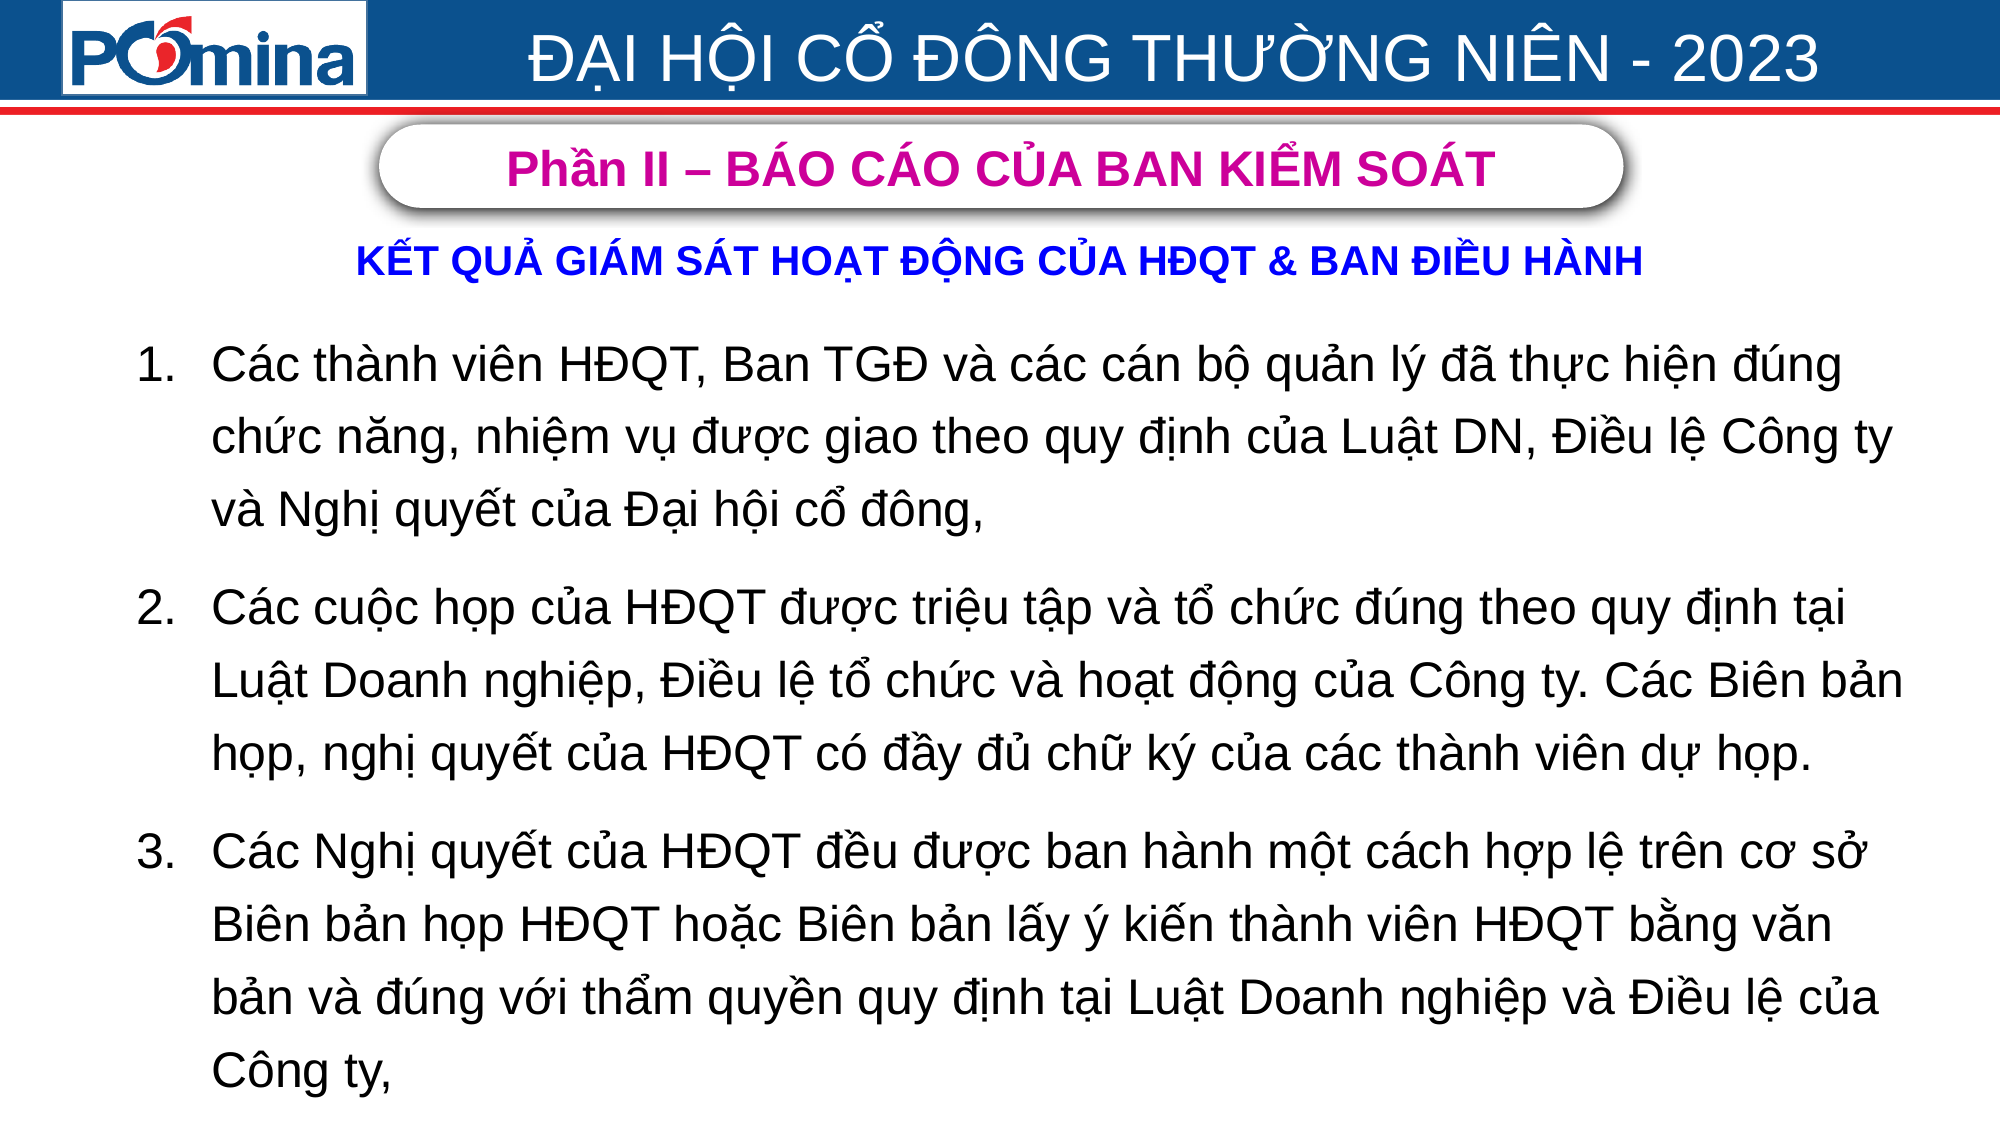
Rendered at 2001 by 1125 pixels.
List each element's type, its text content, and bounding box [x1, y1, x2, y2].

text_box Các thành viên HĐQT, Ban TGĐ và các cán bộ quản lý đã thực hiện đúng chức năng, nhiệm vụ được giao theo quy định của Luật DN, Điều lệ Công ty và Nghị quyết của Đại hội cổ đông, Các cuộc họp của HĐQT được triệu tập và tổ chức đúng theo quy định tại Luật Doanh nghiệp, Điều lệ tổ chức và hoạt động của Công ty. Các Biên bản họp, nghị quyết của HĐQT có đầy đủ chữ ký của các thành viên dự họp. Các Nghị quyết của HĐQT đều được ban hành một cách hợp lệ trên cơ sở Biên bản họp HĐQT hoặc Biên bản lấy ý kiến thành viên HĐQT bằng văn bản và đúng với thẩm quyền quy định tại Luật Doanh nghiệp và Điều lệ của Công ty, [121, 310, 1939, 1105]
picture [0, 0, 2000, 126]
text_box Phần II – BÁO CÁO CỦA BAN KIỂM SOÁT [379, 124, 1624, 208]
text_box KẾT QUẢ GIÁM SÁT HOẠT ĐỘNG CỦA HĐQT & BAN ĐIỀU HÀNH [0, 226, 2000, 291]
